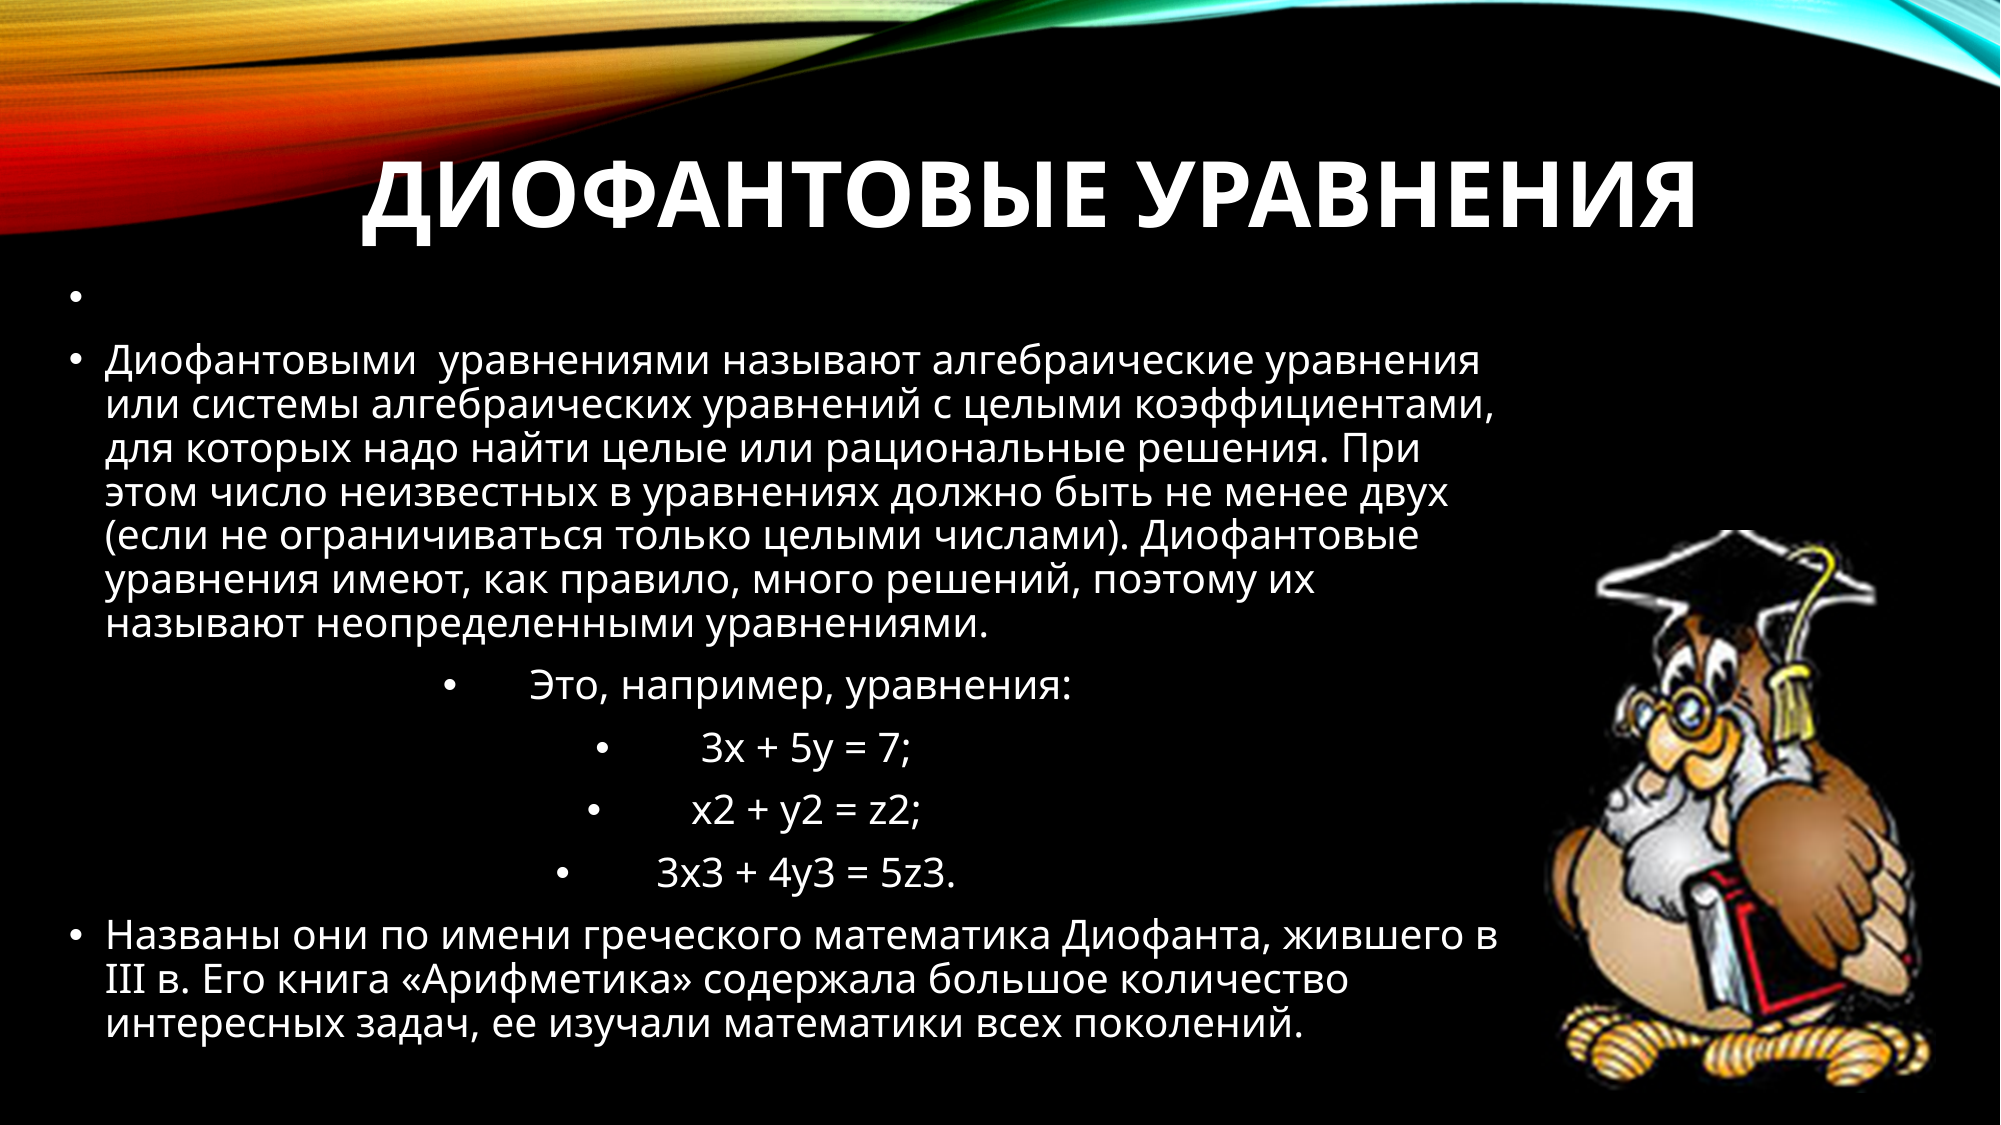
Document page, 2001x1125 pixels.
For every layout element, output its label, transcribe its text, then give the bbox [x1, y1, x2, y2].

list Диофантовыми уравнениями называют алгебраические уравнения или системы алгебраических уравнений с целыми коэффициентами, для которых надо найти целые или рациональные решения. При этом число неизвестных в уравнениях должно быть не менее двух (если не ограничиваться только целыми числами). Диофантовые уравнения имеют, как правило, много решений, поэтому их называют неопределенными уравнениями. Это, например, уравнения: 3х + 5у = 7; x2 + y2 = z2; 3х3 + 4у3 = 5z3. Названы они по имени греческого математика Диофанта, жившего в III в. Его книга «Арифметика» содержала большое количество интересных задач, ее изучали математики всех поколений. [53, 269, 1524, 1093]
picture [1541, 530, 1936, 1094]
picture [0, 0, 2000, 237]
title ДиофантовыЕ уравнения [326, 91, 1739, 304]
